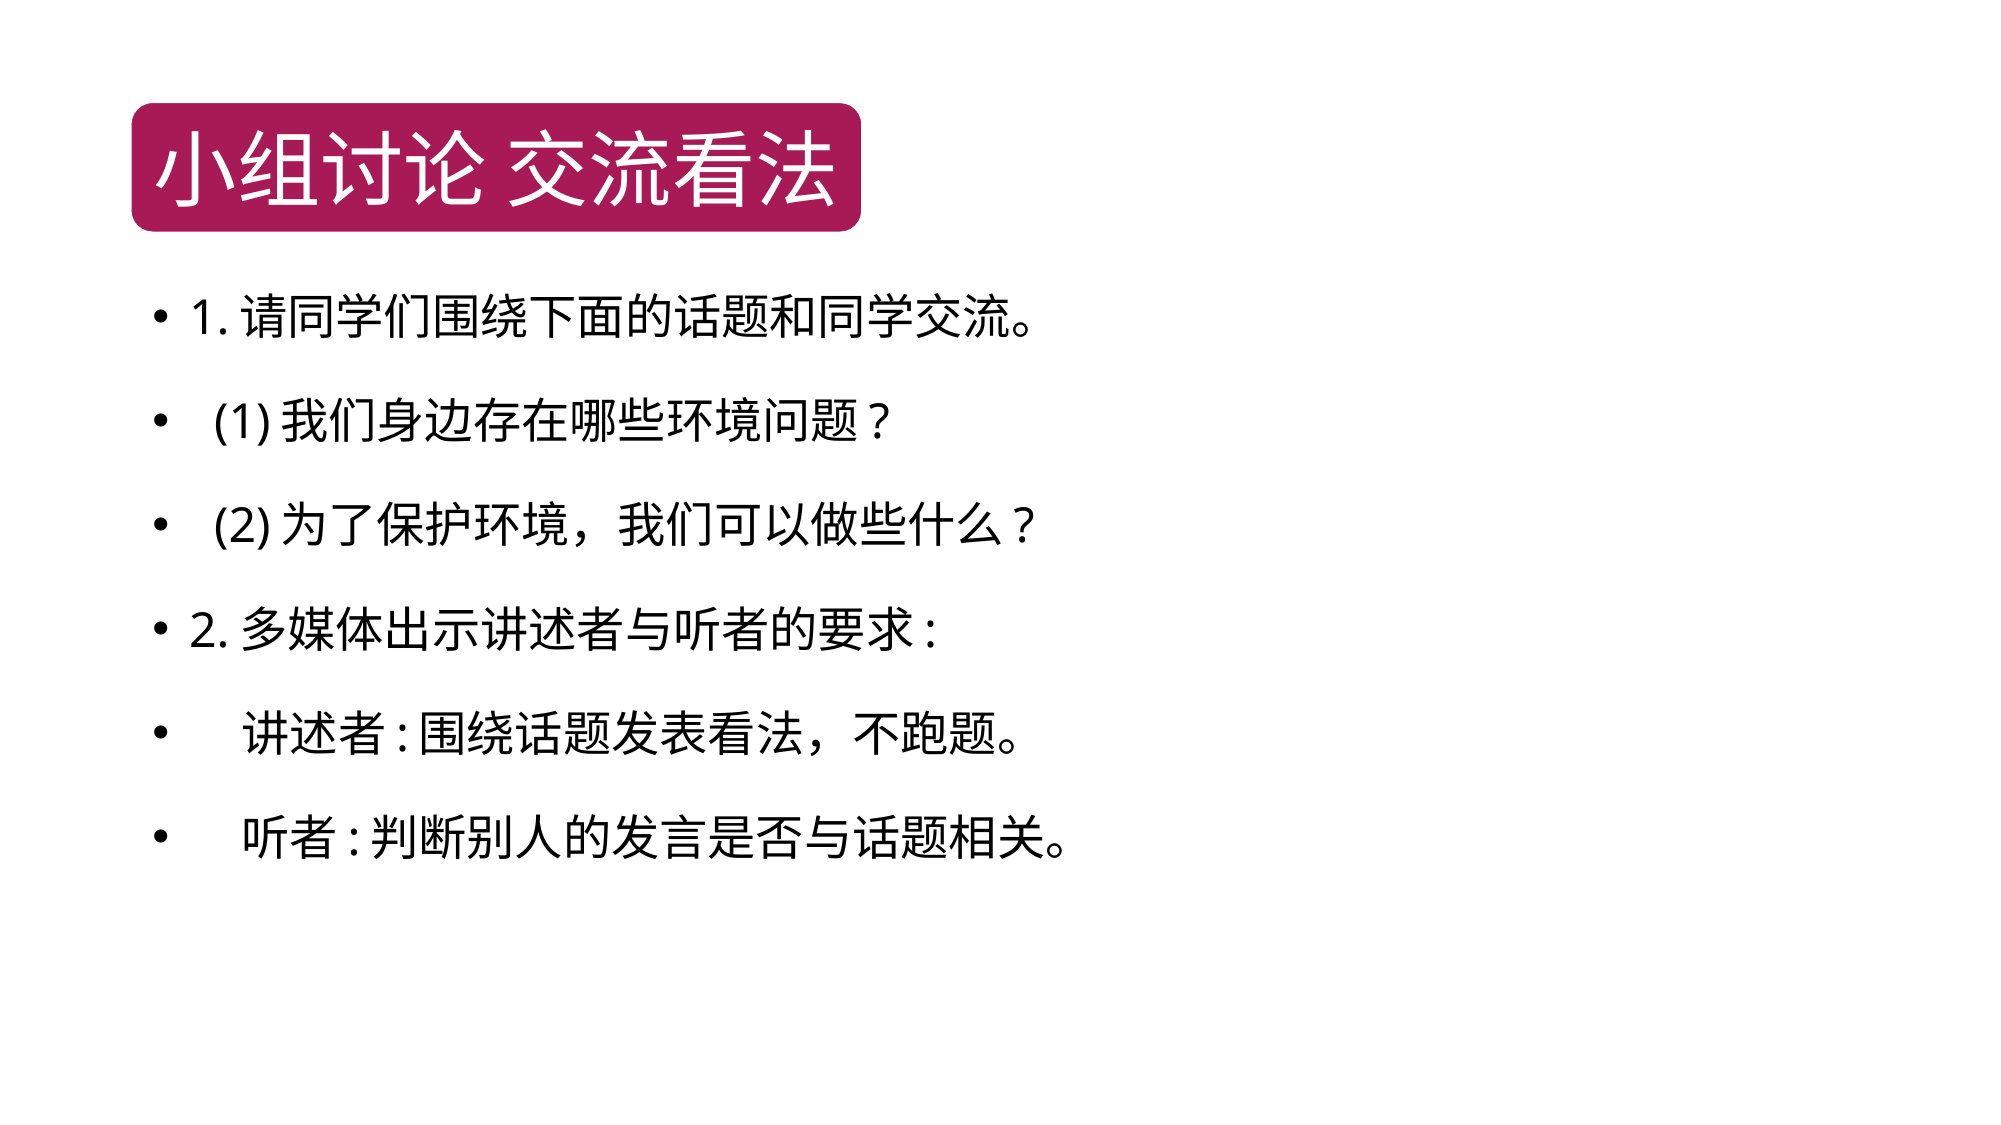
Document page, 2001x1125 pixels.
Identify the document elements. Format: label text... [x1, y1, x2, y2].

text_box 小组讨论 交流看法 [130, 102, 862, 233]
list 1.请同学们围绕下面的话题和同学交流。 (1)我们身边存在哪些环境问题? (2)为了保护环境，我们可以做些什么? 2.多媒体出示讲述者与听者的要求: 讲述者:围绕话题发表看法，不跑题。 听者:判断别人的发言是否与话题相关。 [137, 249, 1828, 876]
